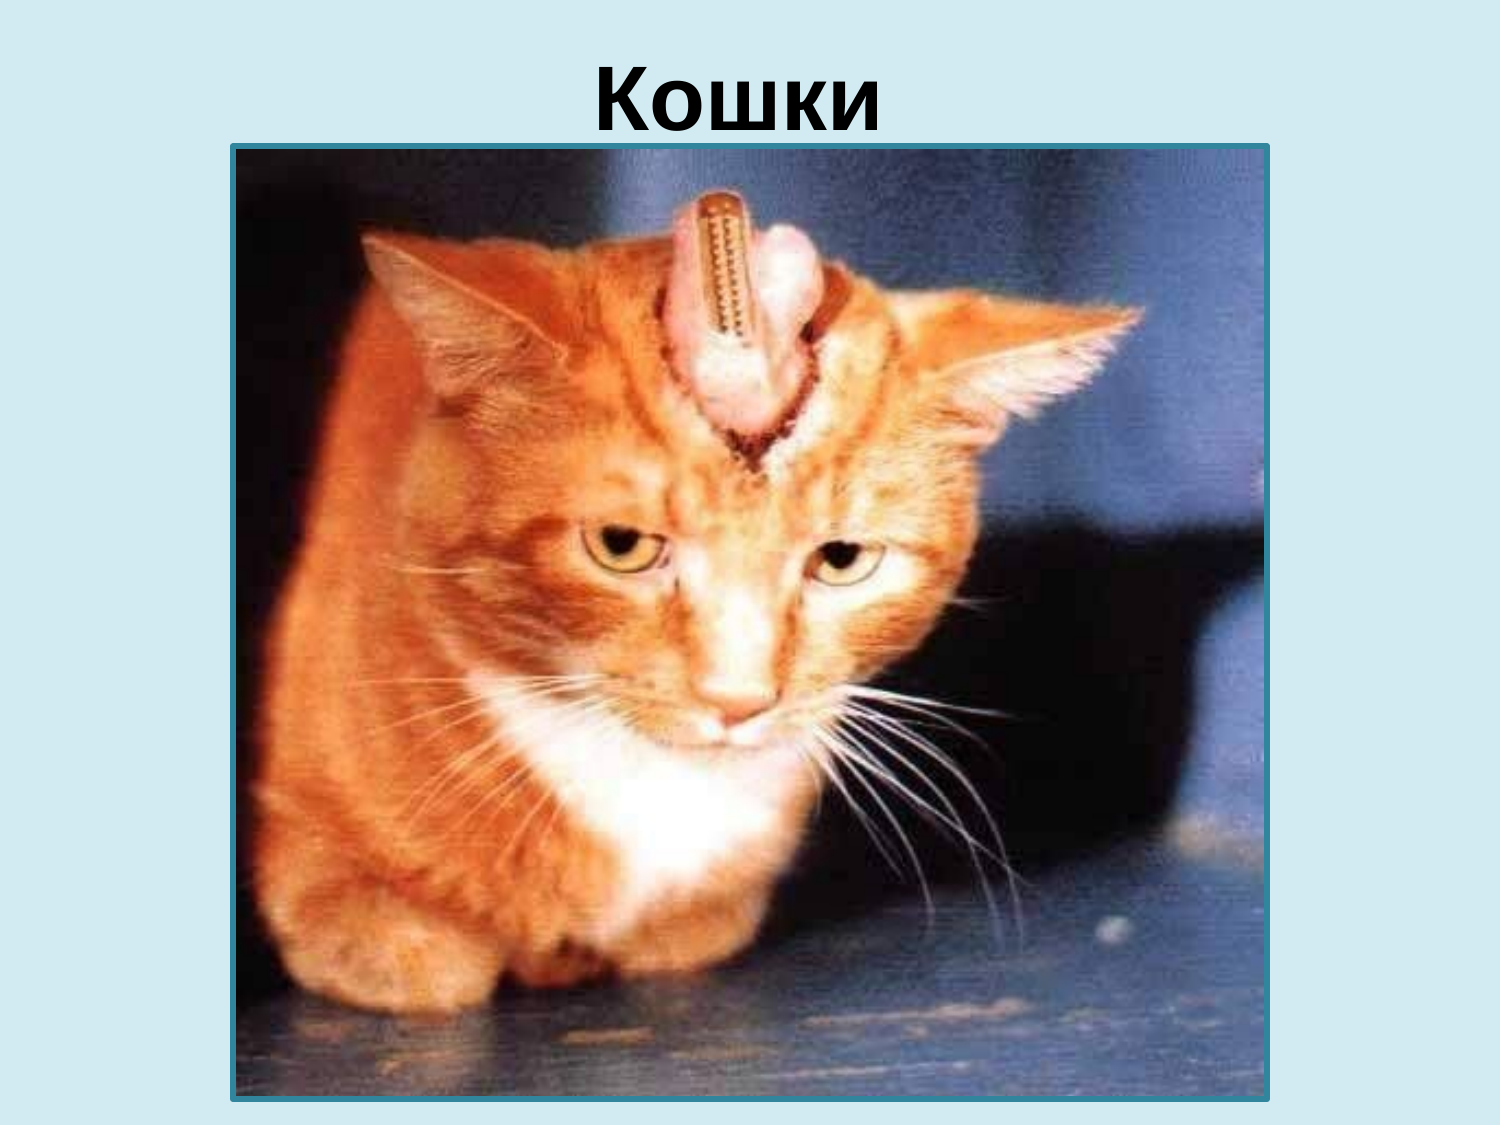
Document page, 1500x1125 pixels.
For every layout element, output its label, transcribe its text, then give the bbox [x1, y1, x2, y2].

title Кошки [76, 0, 1427, 188]
picture [235, 149, 1264, 1097]
